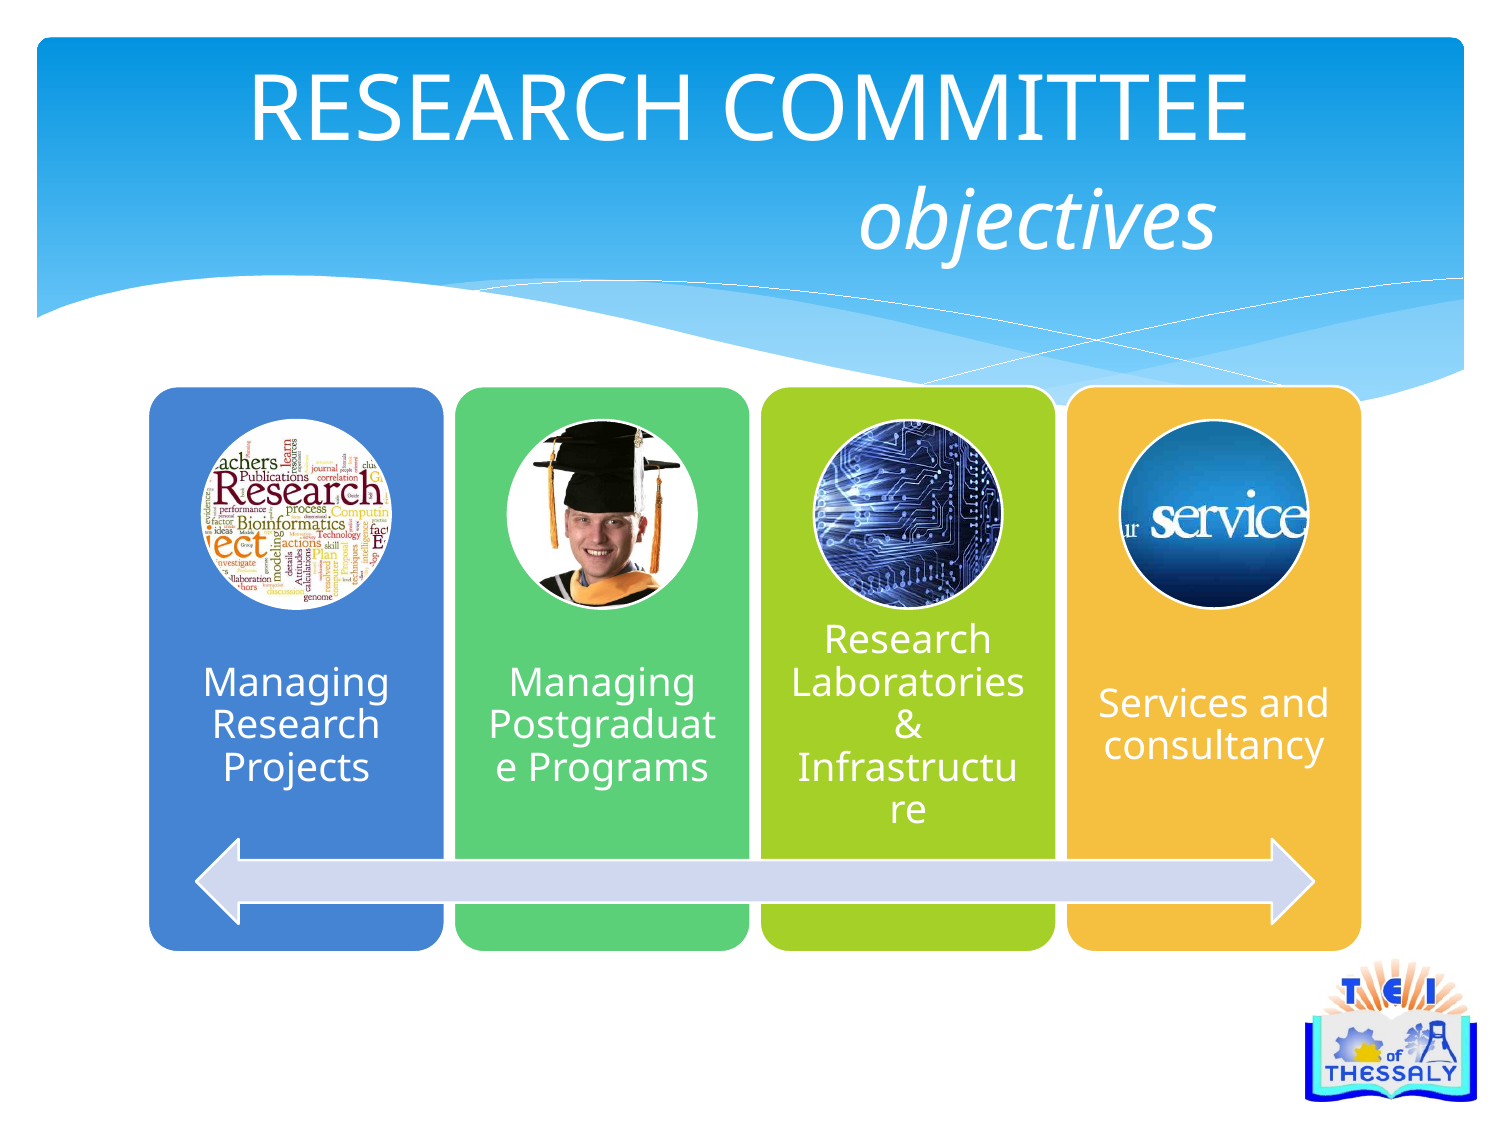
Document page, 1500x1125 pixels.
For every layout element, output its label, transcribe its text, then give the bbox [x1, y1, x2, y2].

picture [1304, 951, 1477, 1102]
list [147, 385, 1364, 953]
title RESEARCH COMMITTEE objectives [75, 55, 1425, 261]
